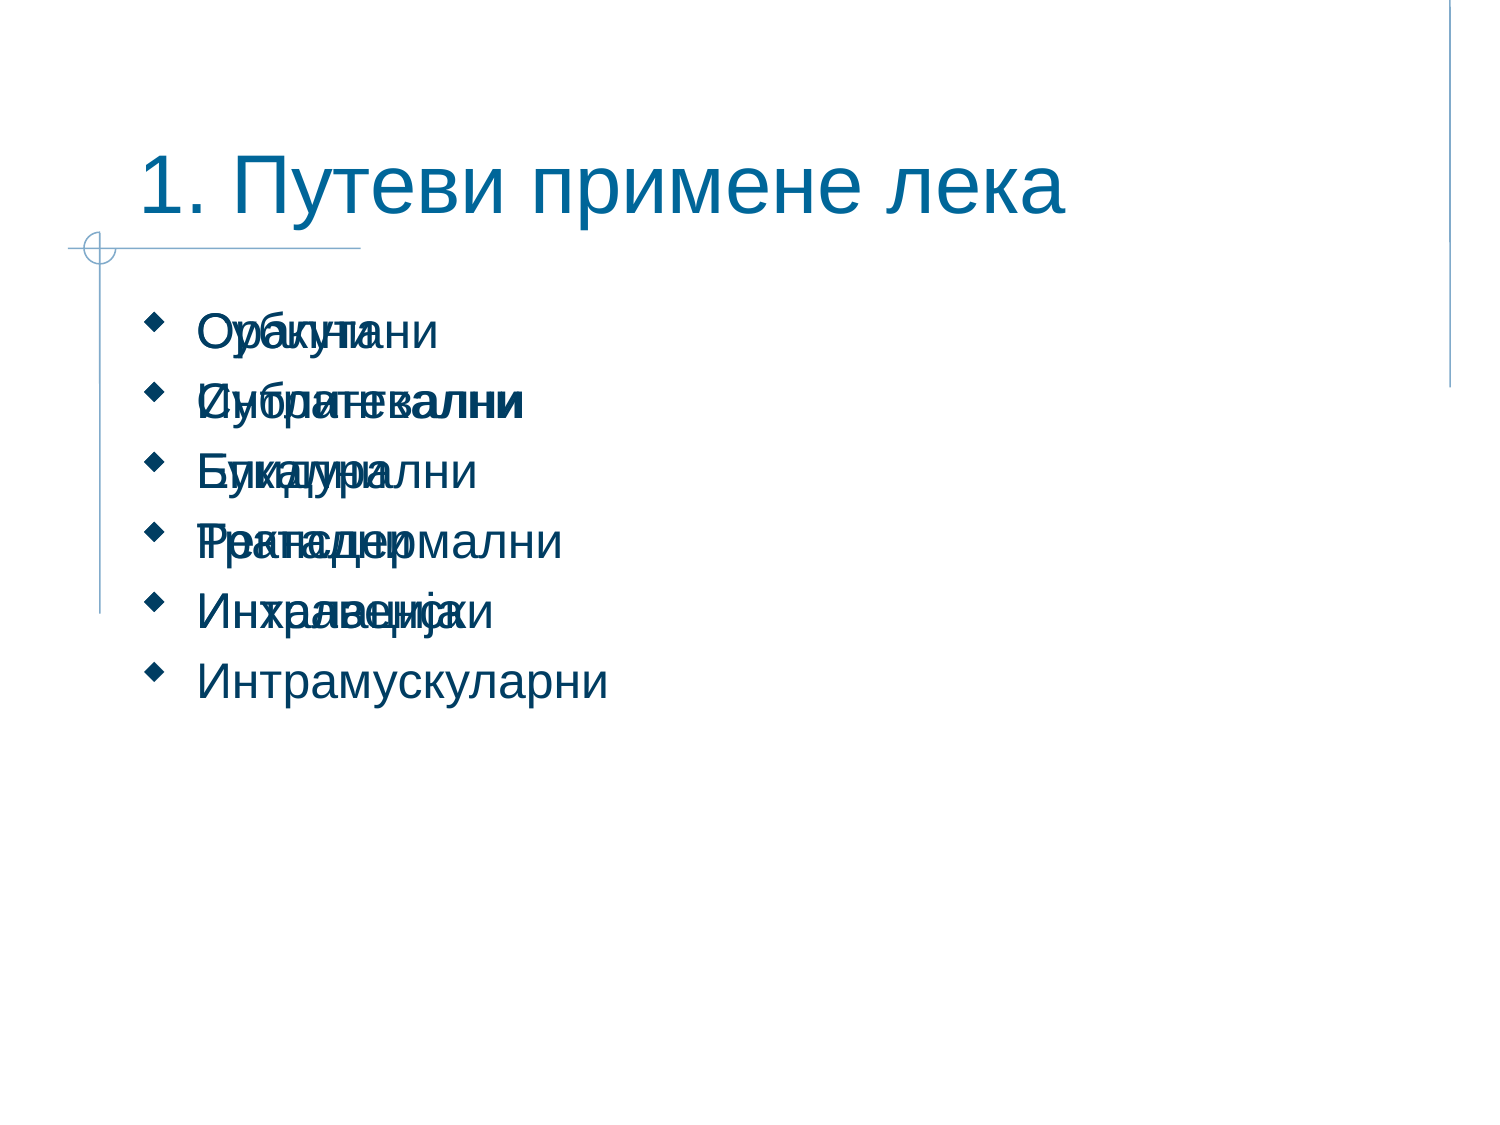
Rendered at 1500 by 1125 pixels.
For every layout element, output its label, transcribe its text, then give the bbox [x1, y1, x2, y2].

list Субкутани Интратекални Епидурални Трансдермални Инхалација [124, 290, 1400, 1026]
title 1. Путеви примене лека [123, 49, 1400, 238]
